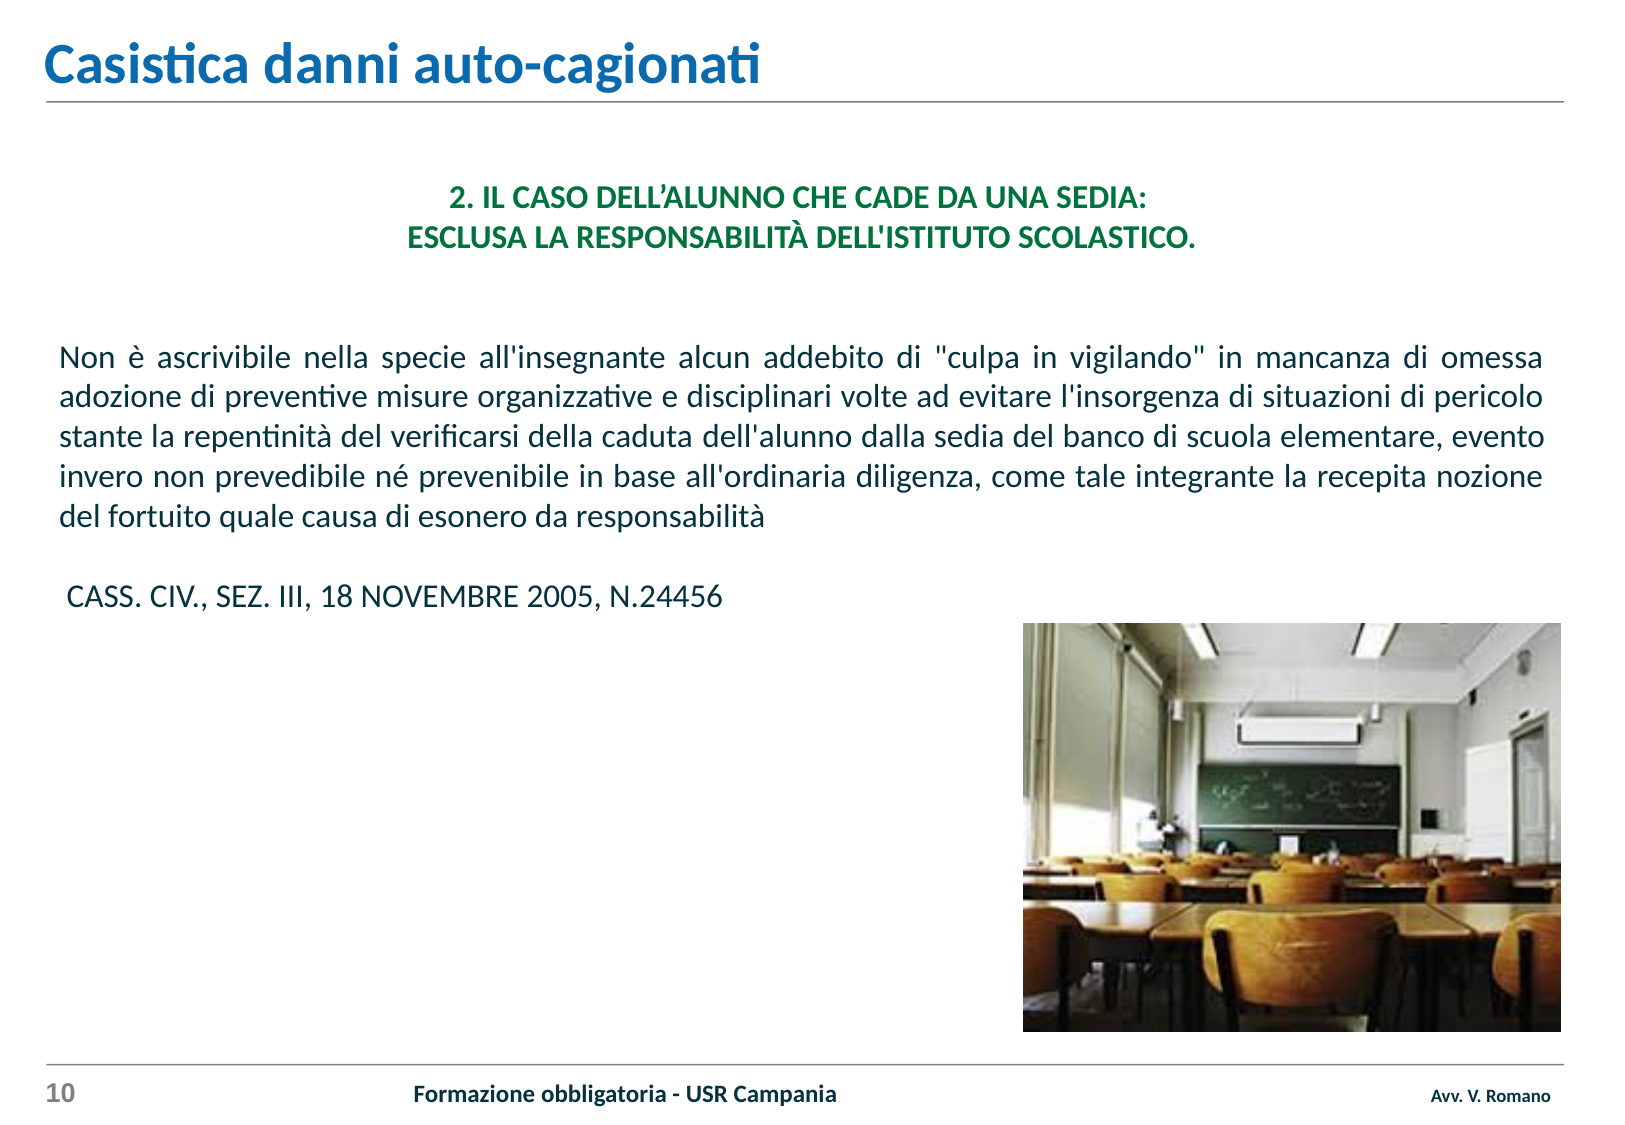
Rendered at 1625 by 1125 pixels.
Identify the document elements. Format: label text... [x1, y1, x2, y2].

picture [1023, 622, 1562, 1032]
text_box 2. IL CASO DELL’ALUNNO CHE CADE DA UNA SEDIA: ESCLUSA LA RESPONSABILITÀ DELL'ISTITUTO SCOLASTICO. Non è ascrivibile nella specie all'insegnante alcun addebito di "culpa in vigilando" in mancanza di omessa adozione di preventive misure organizzative e disciplinari volte ad evitare l'insorgenza di situazioni di pericolo stante la repentinità del verificarsi della caduta dell'alunno dalla sedia del banco di scuola elementare, evento invero non prevedibile né prevenibile in base all'ordinaria diligenza, come tale integrante la recepita nozione del fortuito quale causa di esonero da responsabilità CASS. CIV., SEZ. III, 18 NOVEMBRE 2005, N.24456 [44, 127, 1561, 994]
text_box Casistica danni auto-cagionati [44, 24, 1561, 91]
